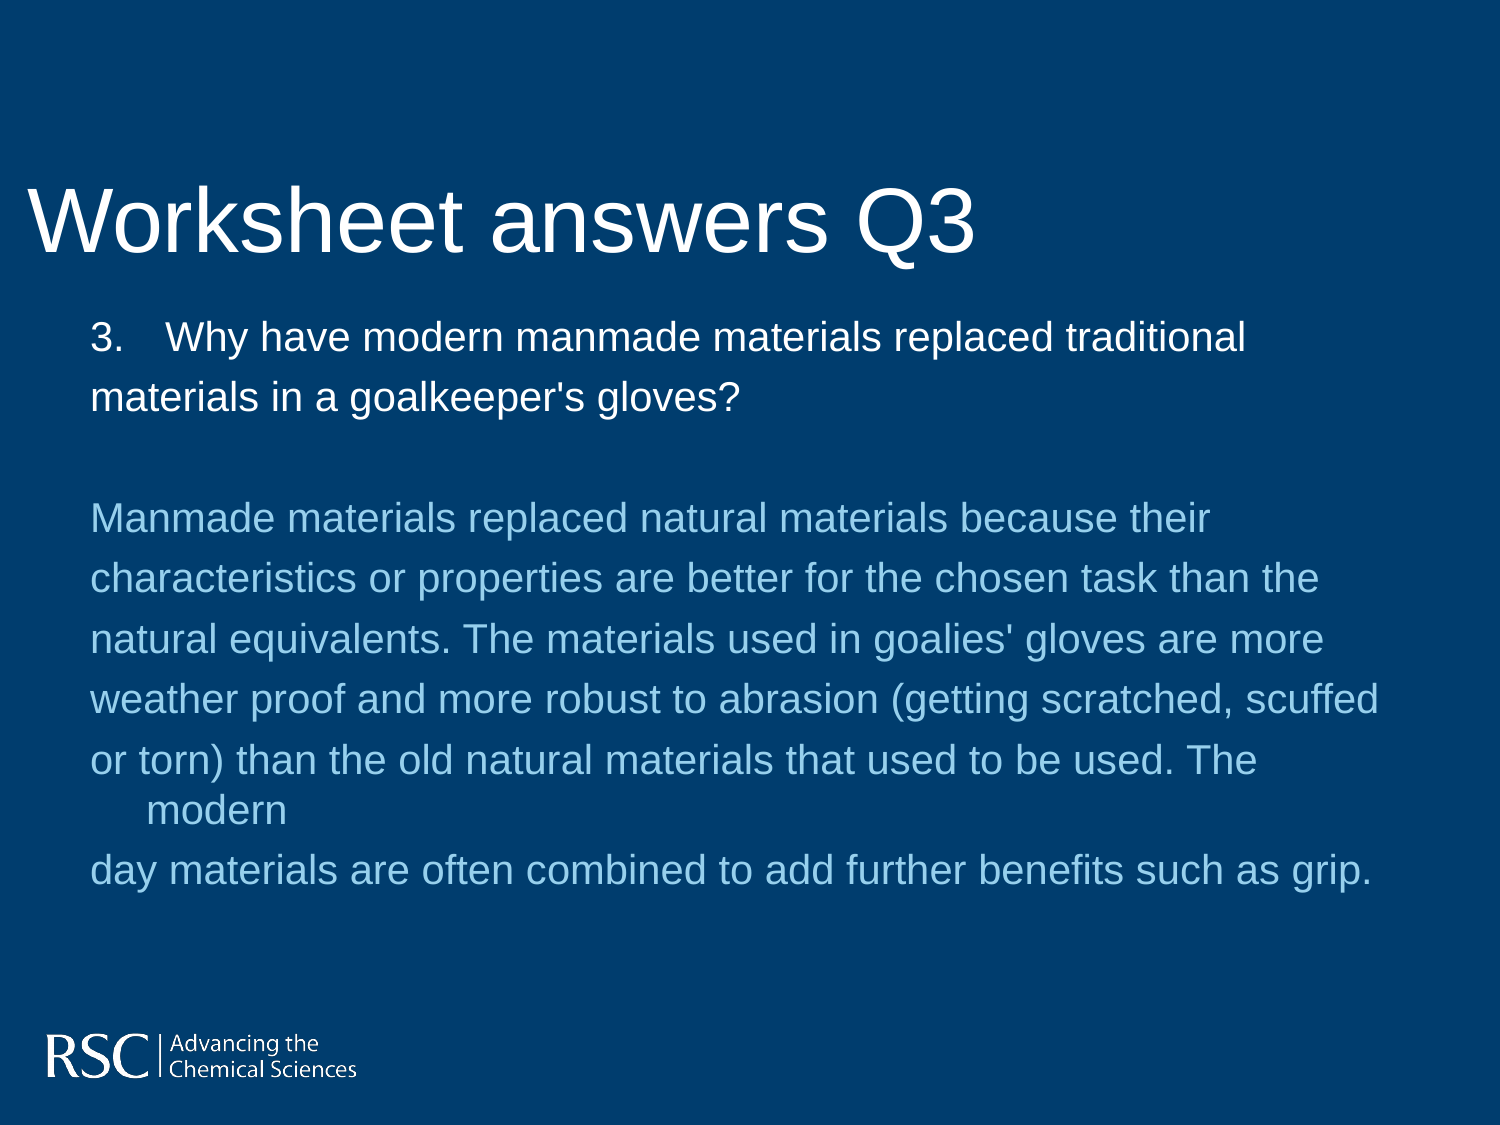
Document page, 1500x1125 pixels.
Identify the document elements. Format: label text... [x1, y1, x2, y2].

text_box Why have modern manmade materials replaced traditional materials in a goalkeeper's gloves? Manmade materials replaced natural materials because their characteristics or properties are better for the chosen task than the natural equivalents. The materials used in goalies' gloves are more weather proof and more robust to abrasion (getting scratched, scuffed or torn) than the old natural materials that used to be used. The modern day materials are often combined to add further benefits such as grip. [74, 266, 1425, 905]
picture [42, 1028, 362, 1082]
text_box Worksheet answers Q3 [12, 166, 1106, 280]
